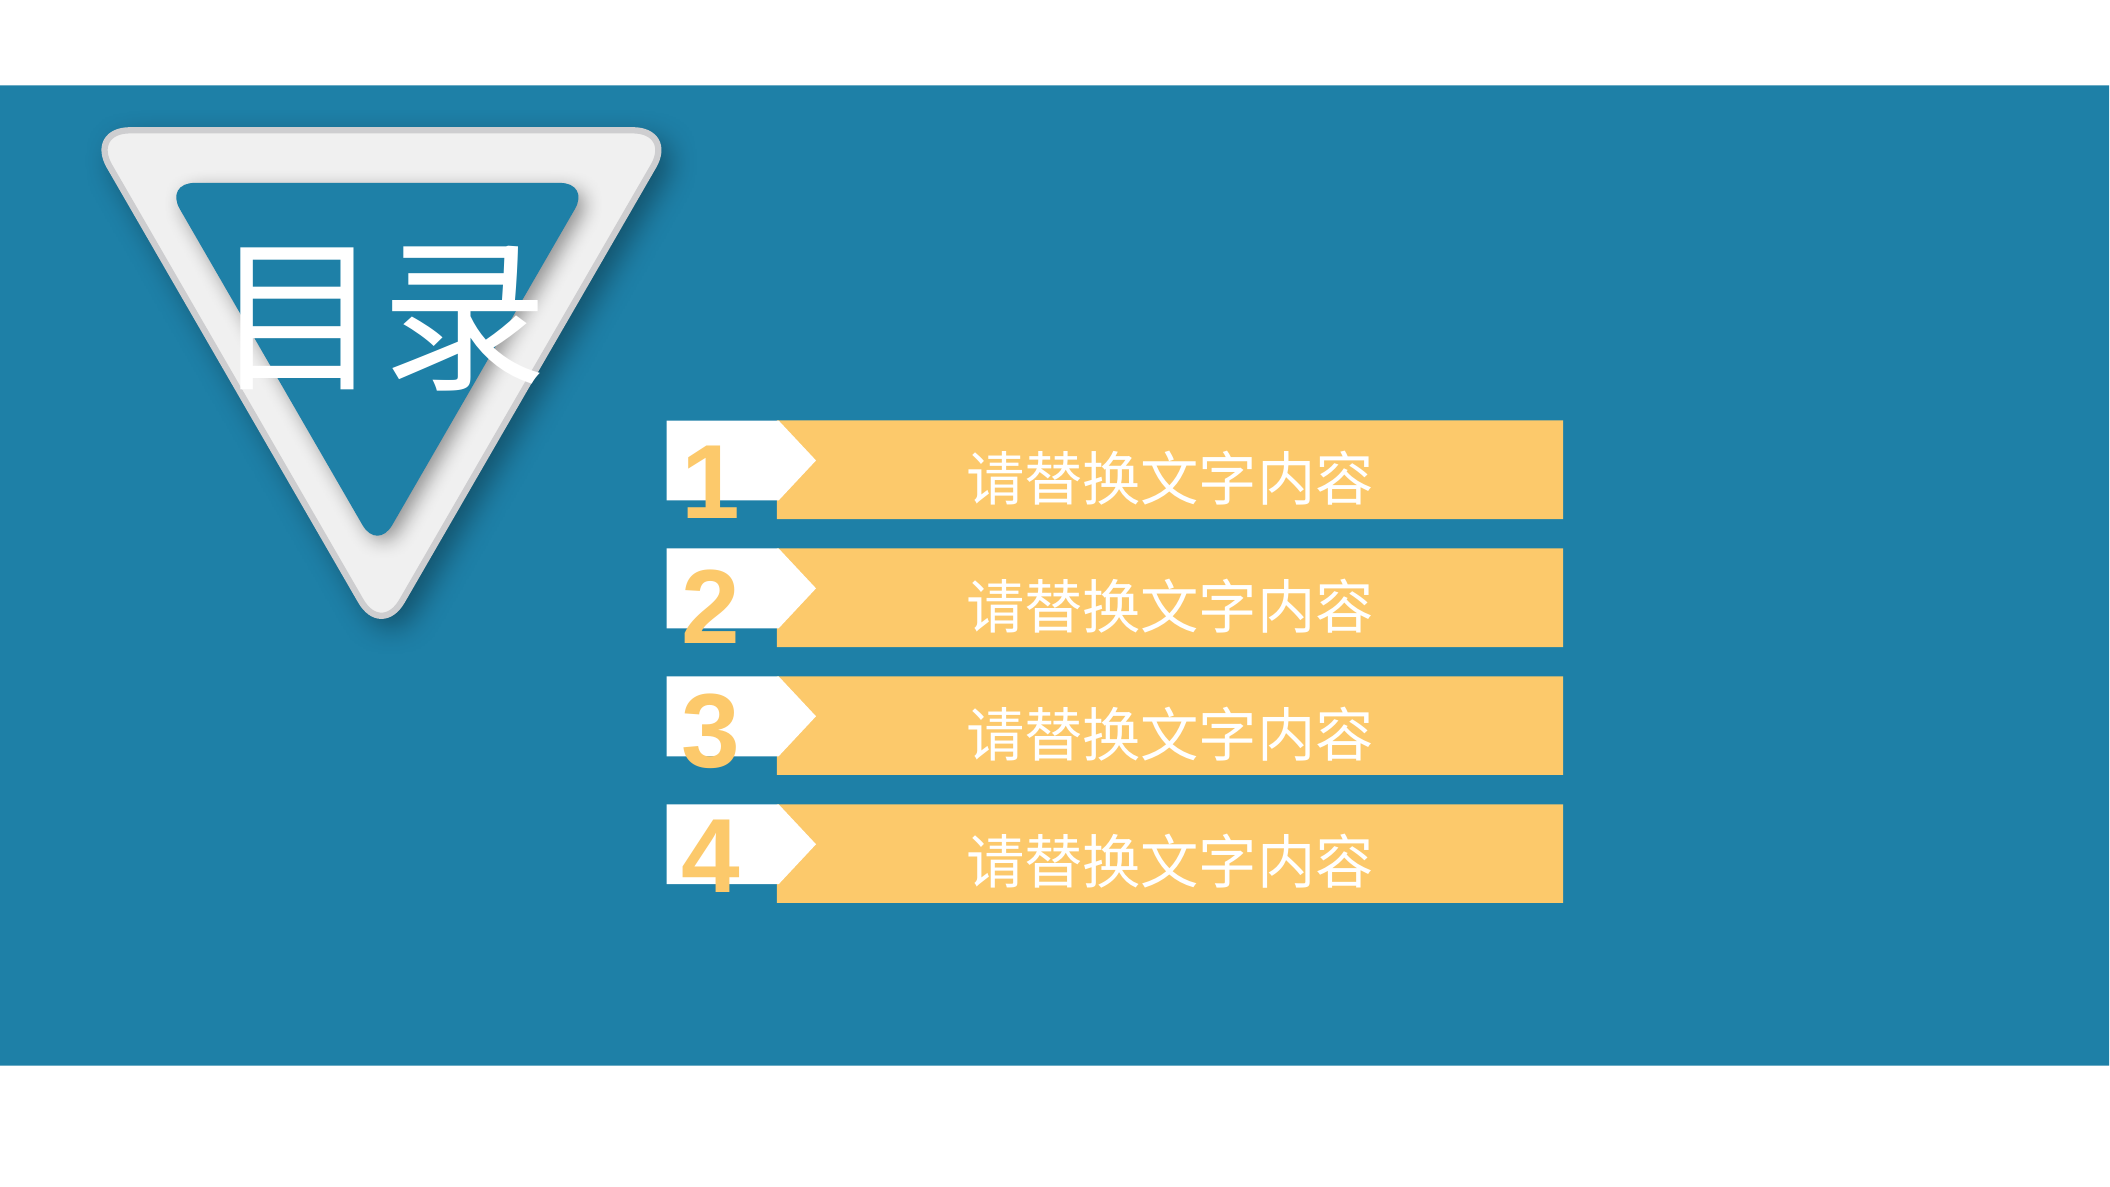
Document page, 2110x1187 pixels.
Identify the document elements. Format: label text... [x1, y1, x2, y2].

text_box 1 [667, 405, 756, 530]
text_box [756, 676, 817, 757]
text_box 4 [667, 779, 756, 921]
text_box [97, 130, 665, 621]
text_box [0, 84, 2110, 1067]
text_box 请替换文字内容 [776, 548, 1564, 648]
text_box 2 [667, 530, 756, 654]
text_box [756, 420, 817, 501]
text_box [756, 548, 817, 629]
text_box 3 [667, 654, 756, 779]
text_box 请替换文字内容 [776, 804, 1564, 903]
text_box 请替换文字内容 [776, 420, 1564, 520]
text_box [756, 804, 817, 885]
text_box 请替换文字内容 [776, 676, 1564, 775]
